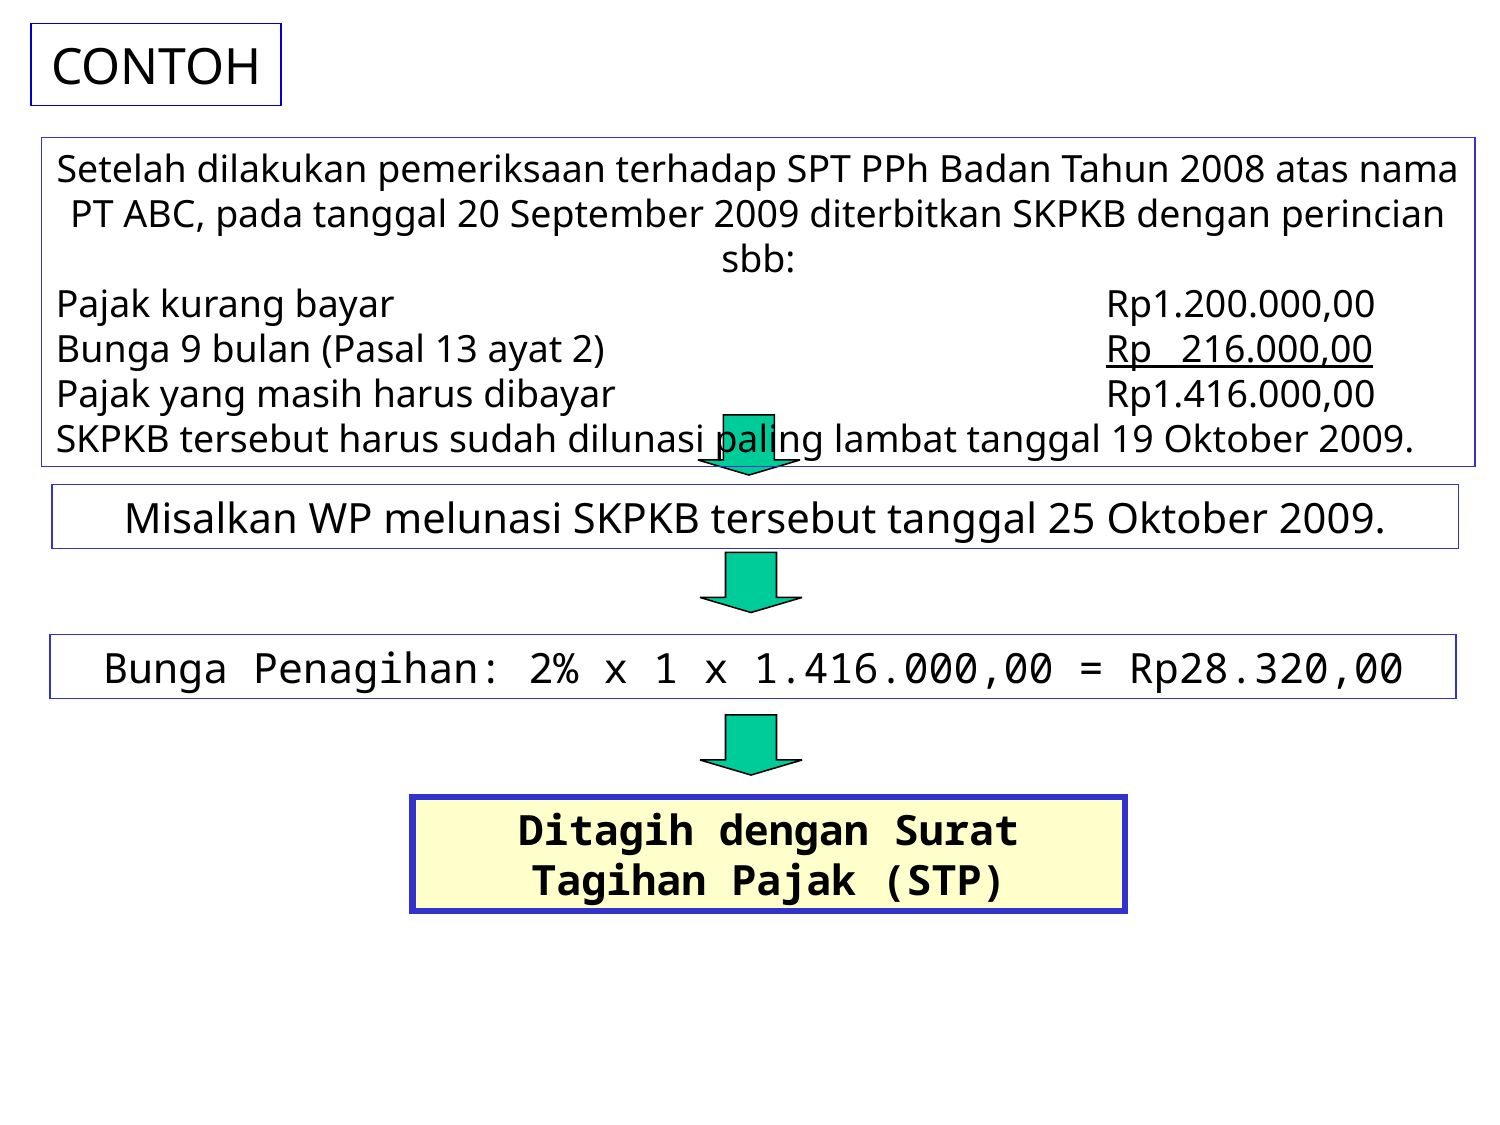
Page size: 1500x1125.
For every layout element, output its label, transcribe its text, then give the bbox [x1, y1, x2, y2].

text_box Bunga Penagihan: 2% x 1 x 1.416.000,00 = Rp28.320,00 [50, 634, 1457, 699]
text_box Setelah dilakukan pemeriksaan terhadap SPT PPh Badan Tahun 2008 atas nama PT ABC, pada tanggal 20 September 2009 diterbitkan SKPKB dengan perincian sbb: Pajak kurang bayar Rp1.200.000,00 Bunga 9 bulan (Pasal 13 ayat 2) Rp 216.000,00 Pajak yang masih harus dibayar Rp1.416.000,00 SKPKB tersebut harus sudah dilunasi paling lambat tanggal 19 Oktober 2009. [41, 137, 1475, 467]
text_box [699, 714, 803, 776]
text_box [721, 467, 777, 476]
title CONTOH [30, 23, 282, 106]
text_box Misalkan WP melunasi SKPKB tersebut tanggal 25 Oktober 2009. [52, 484, 1459, 549]
text_box Ditagih dengan Surat Tagihan Pajak (STP) [412, 796, 1125, 911]
text_box [699, 552, 803, 613]
